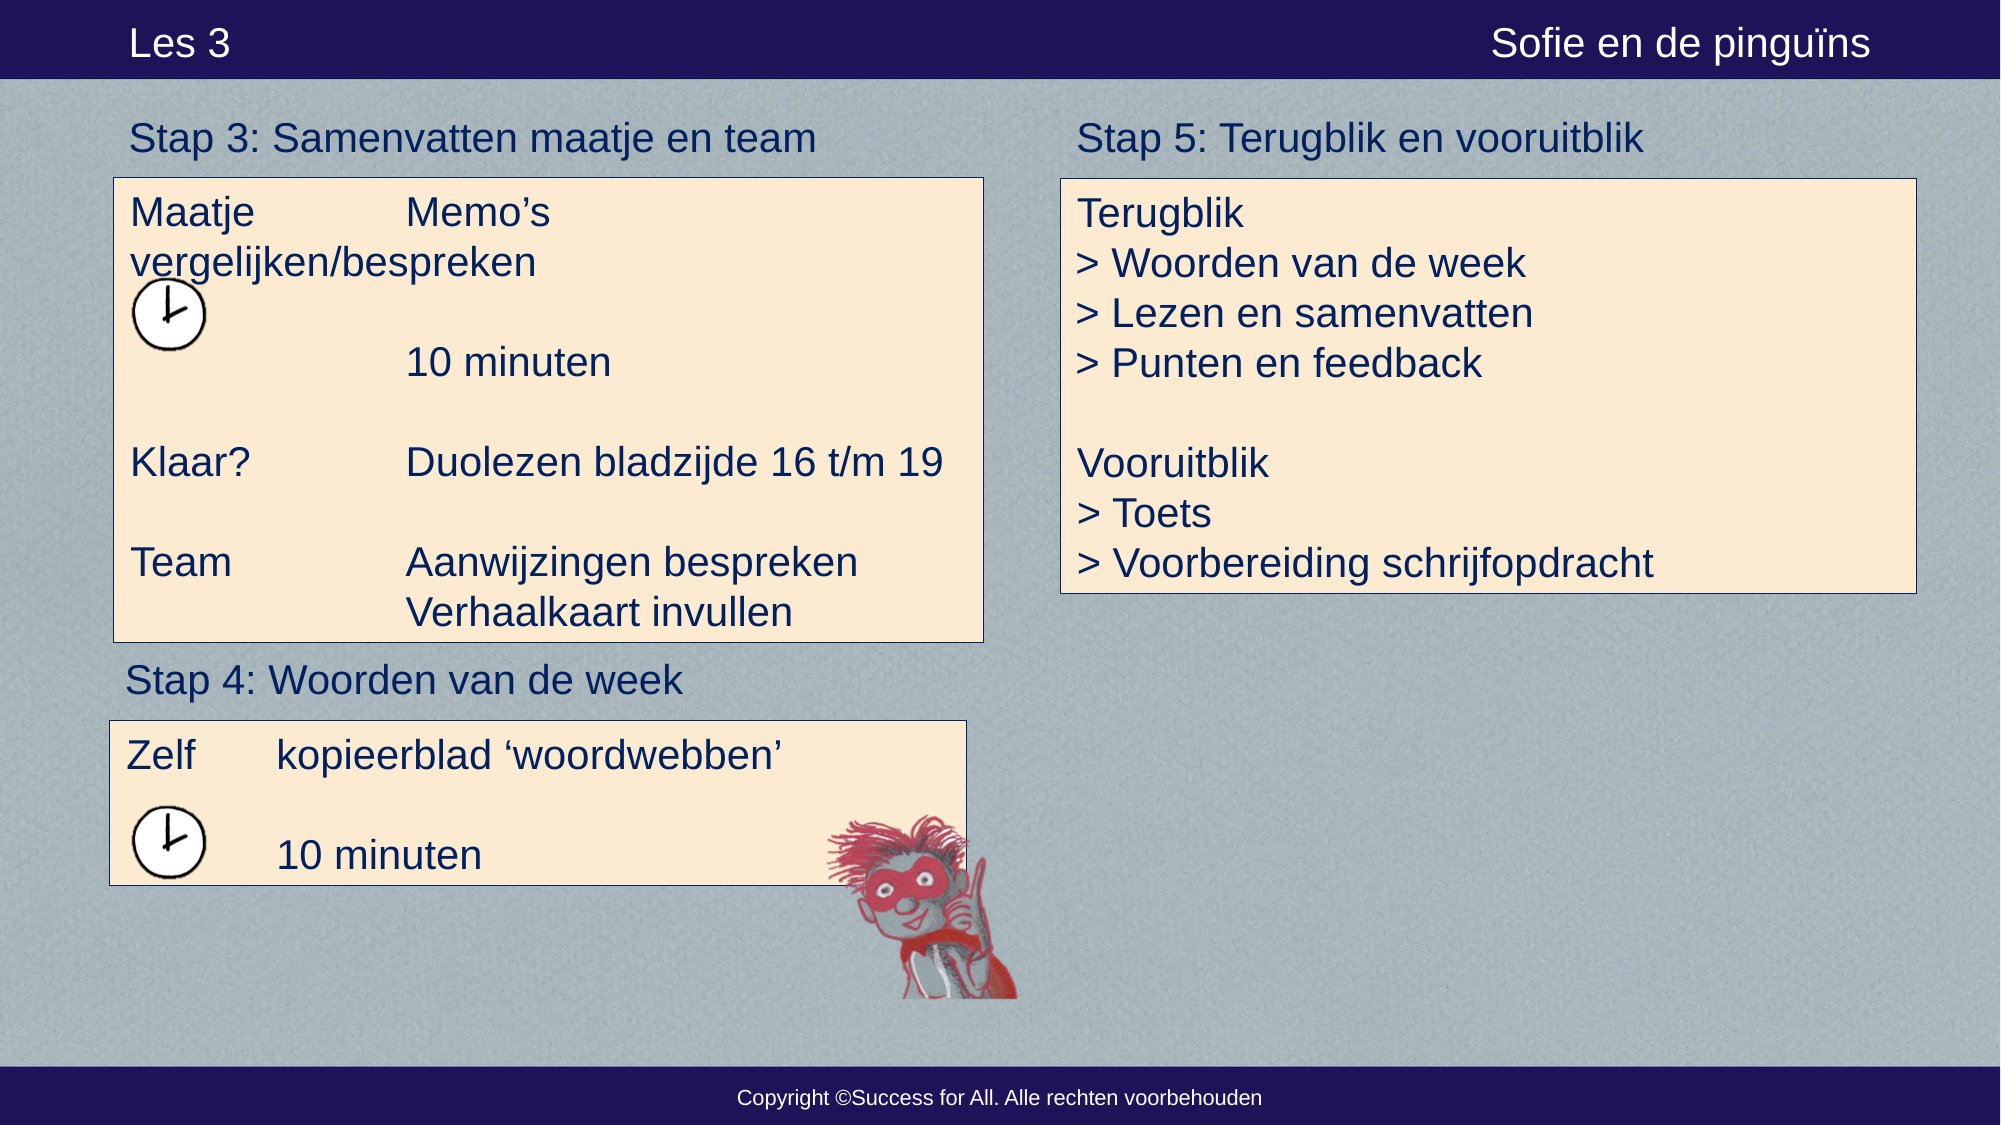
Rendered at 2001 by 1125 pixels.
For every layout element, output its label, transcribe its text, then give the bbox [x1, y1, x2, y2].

text_box Les 3 [114, 8, 354, 73]
text_box Zelf kopieerblad ‘woordwebben’ 10 minuten [109, 720, 967, 886]
text_box Sofie en de pinguïns [999, 8, 1886, 73]
text_box Maatje Memo’s vergelijken/bespreken 10 minuten Klaar? Duolezen bladzijde 16 t/m 19 Team Aanwijzingen bespreken Verhaalkaart invullen [113, 177, 984, 643]
text_box Stap 4: Woorden van de week [109, 645, 903, 711]
text_box Stap 3: Samenvatten maatje en team [114, 103, 907, 169]
picture [0, 0, 2001, 1125]
text_box Copyright ©Success for All. Alle rechten voorbehouden [0, 1076, 2000, 1125]
text_box Stap 5: Terugblik en vooruitblik [1061, 103, 1854, 169]
text_box Terugblik > Woorden van de week > Lezen en samenvatten > Punten en feedback Vooruitblik > Toets > Voorbereiding schrijfopdracht [1060, 178, 1917, 594]
